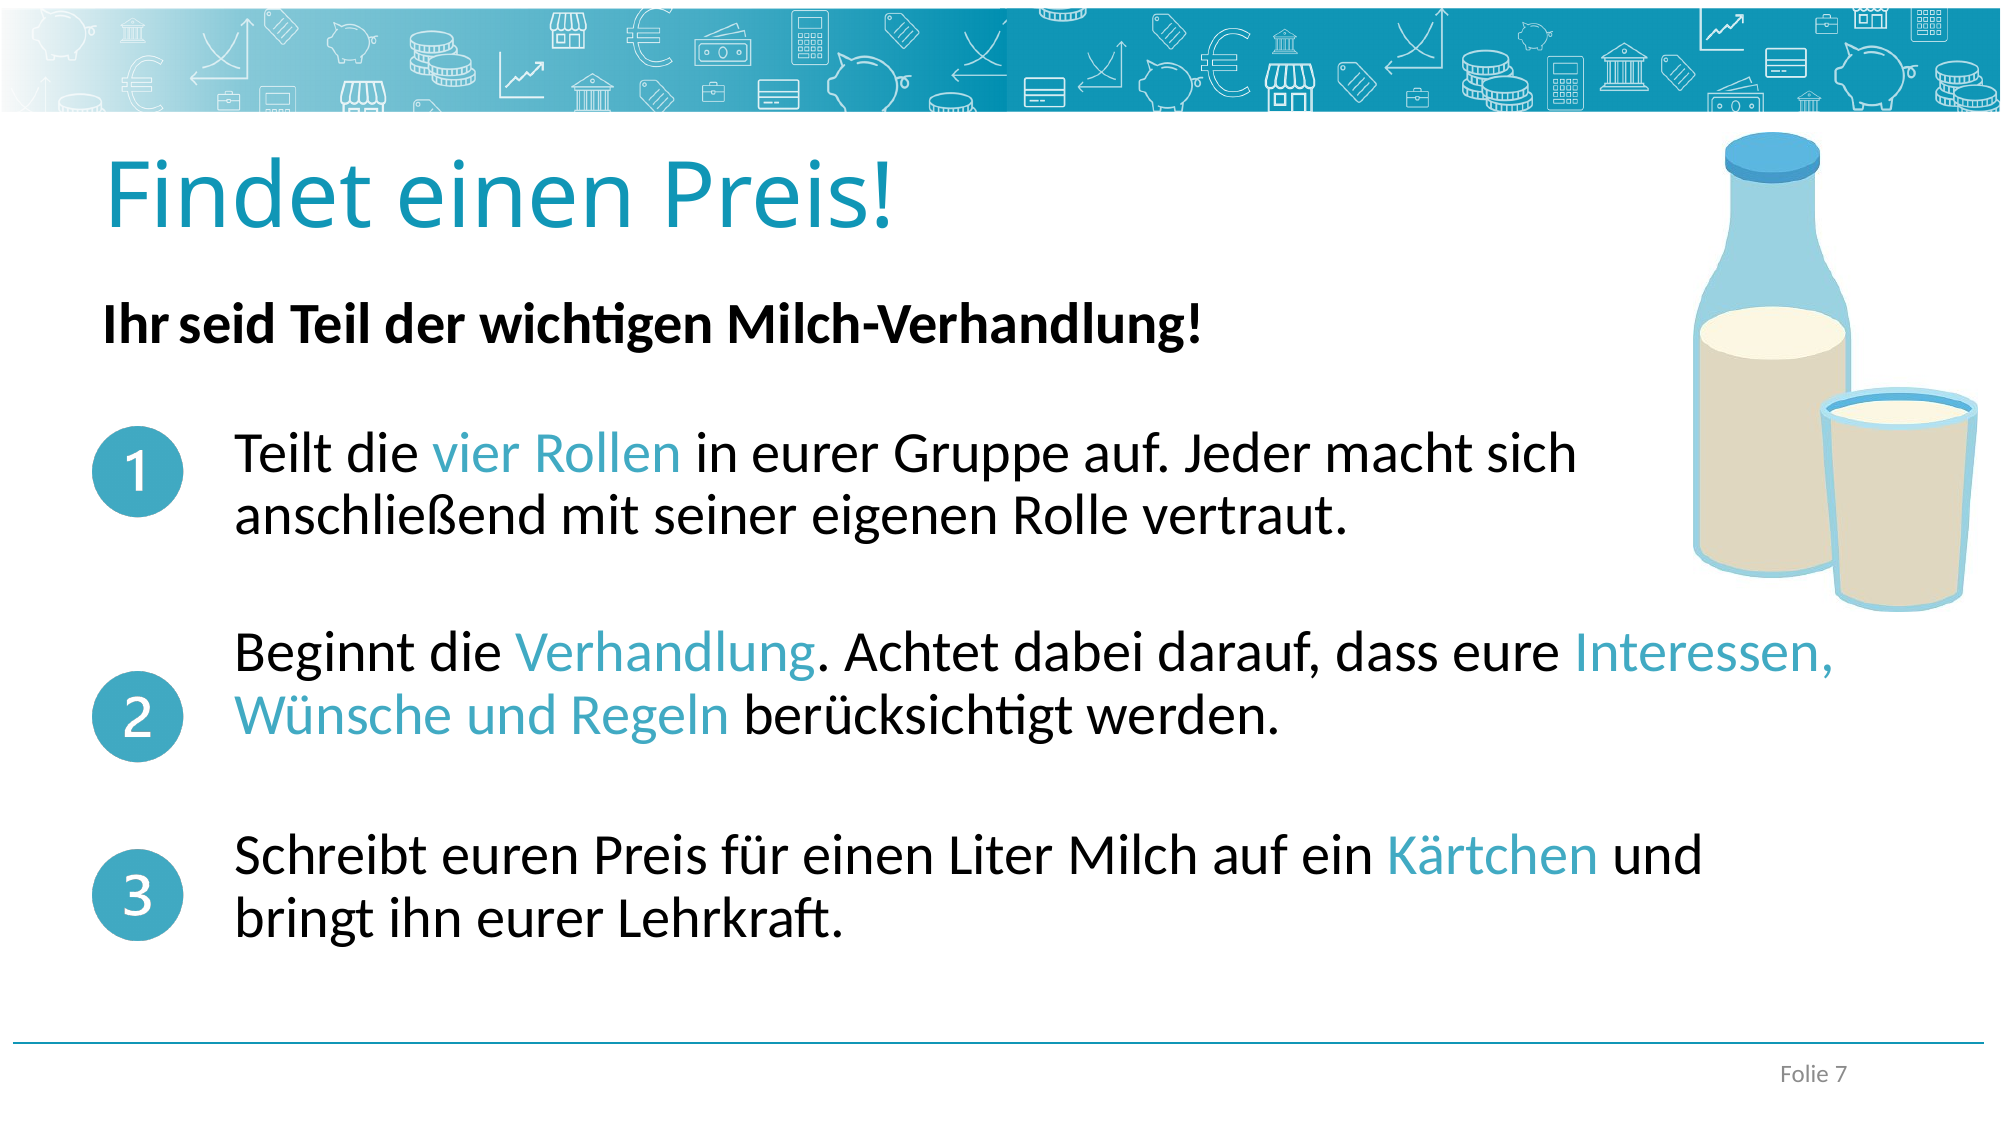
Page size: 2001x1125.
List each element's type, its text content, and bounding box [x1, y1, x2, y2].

picture [970, 99, 974, 109]
list Teilt die vier Rollen in eurer Gruppe auf. Jeder macht sich anschließend mit seiner eigenen Rolle vertraut. Beginnt die Verhandlung. Achtet dabei darauf, dass eure Interessen, Wünsche und Regeln berücksichtigt werden. Schreibt euren Preis für einen Liter Milch auf ein Kärtchen und bringt ihn eurer Lehrkraft. [146, 414, 1871, 1125]
slide_number Folie 7 [1412, 1042, 1863, 1103]
picture [80, 659, 195, 774]
title Findet einen Preis! [88, 115, 1814, 277]
text_box Ihr seid Teil der wichtigen Milch-Verhandlung! [88, 277, 1693, 363]
picture [1, 8, 964, 112]
picture [1693, 132, 1978, 612]
picture [80, 837, 195, 953]
picture [1006, 8, 2001, 112]
picture [80, 414, 195, 529]
